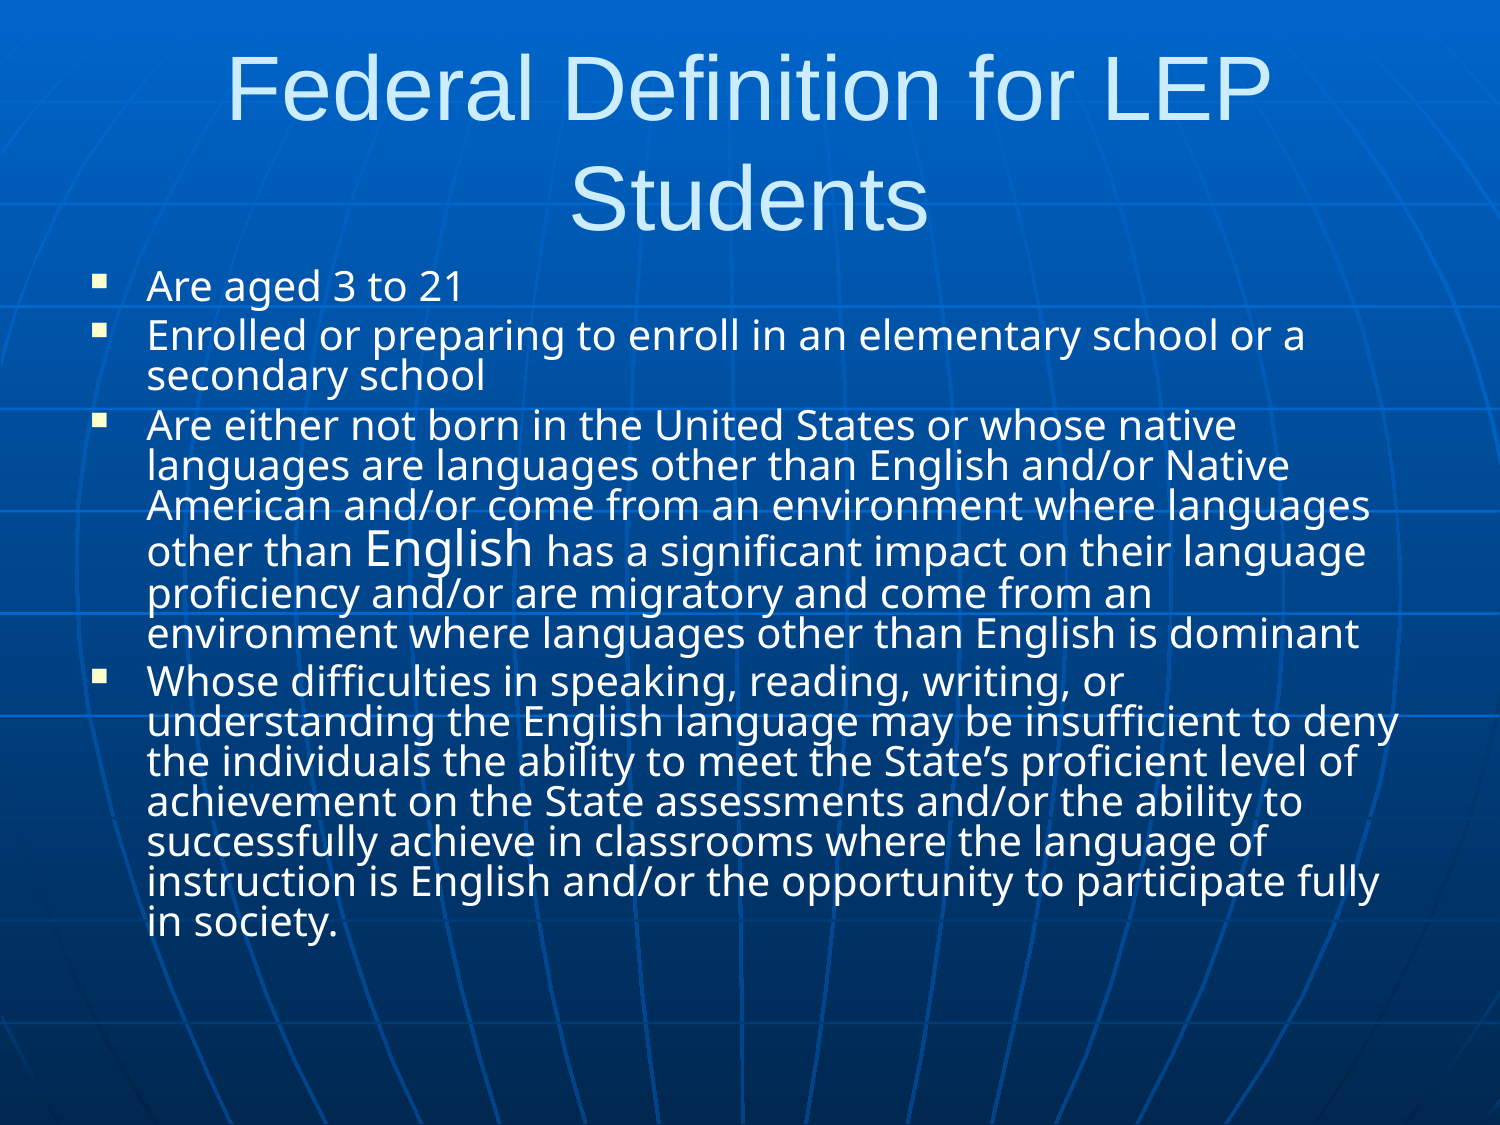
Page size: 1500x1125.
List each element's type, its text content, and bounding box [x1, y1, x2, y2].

list Are aged 3 to 21 Enrolled or preparing to enroll in an elementary school or a secondary school Are either not born in the United States or whose native languages are languages other than English and/or Native American and/or come from an environment where languages other than English has a significant impact on their language proficiency and/or are migratory and come from an environment where languages other than English is dominant Whose difficulties in speaking, reading, writing, or understanding the English language may be insufficient to deny the individuals the ability to meet the State’s proficient level of achievement on the State assessments and/or the ability to successfully achieve in classrooms where the language of instruction is English and/or the opportunity to participate fully in society. [75, 262, 1425, 1006]
title Federal Definition for LEP Students [75, 45, 1425, 233]
